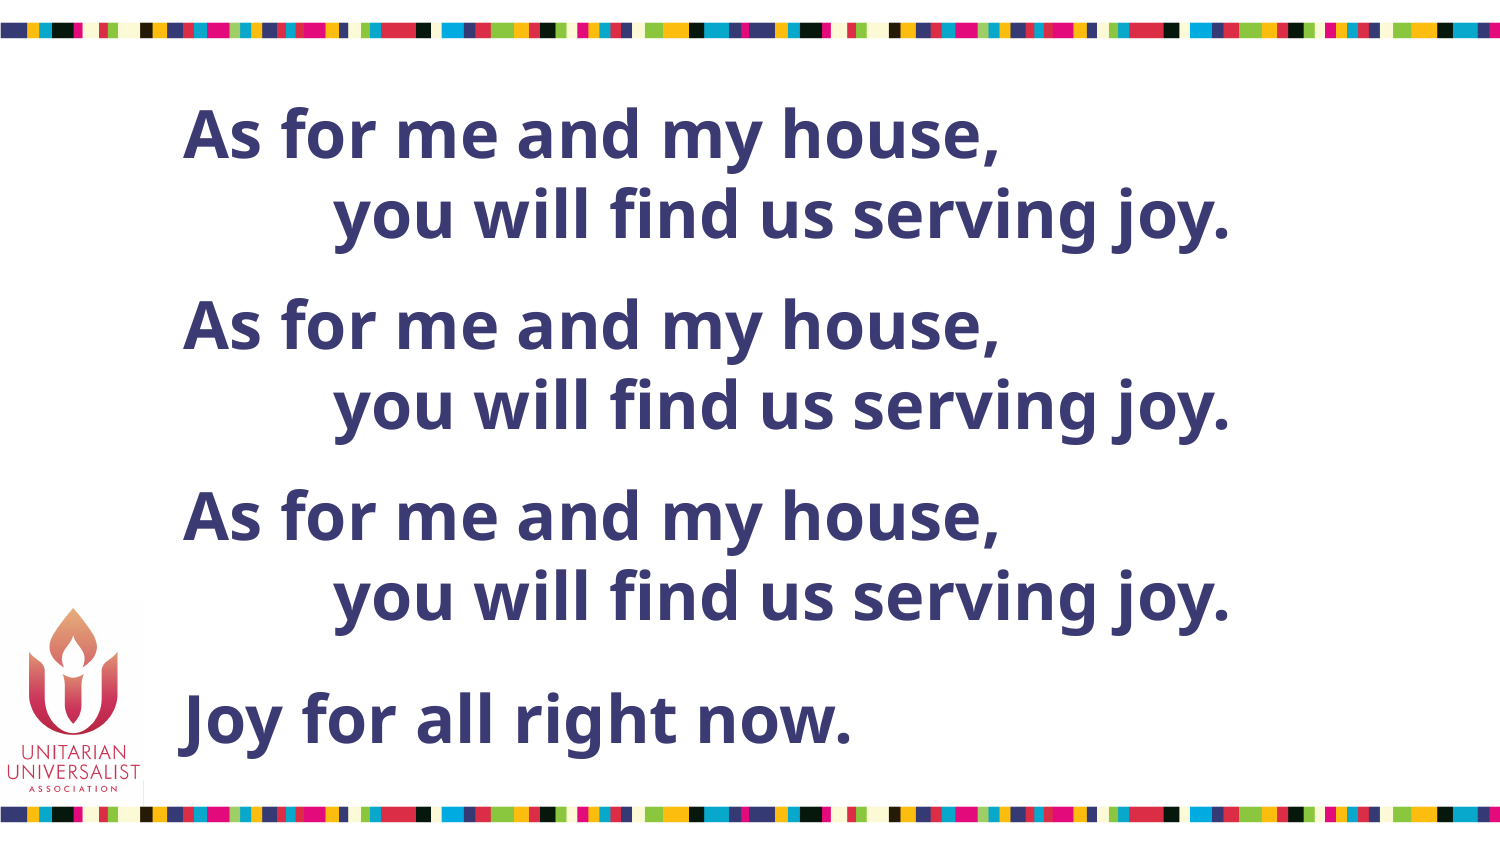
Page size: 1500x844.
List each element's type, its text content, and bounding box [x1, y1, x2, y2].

picture [0, 22, 1500, 40]
text_box As for me and my house, you will find us serving joy. As for me and my house, you will find us serving joy. As for me and my house, you will find us serving joy. Joy for all right now. [168, 76, 1421, 772]
picture [0, 600, 1500, 824]
